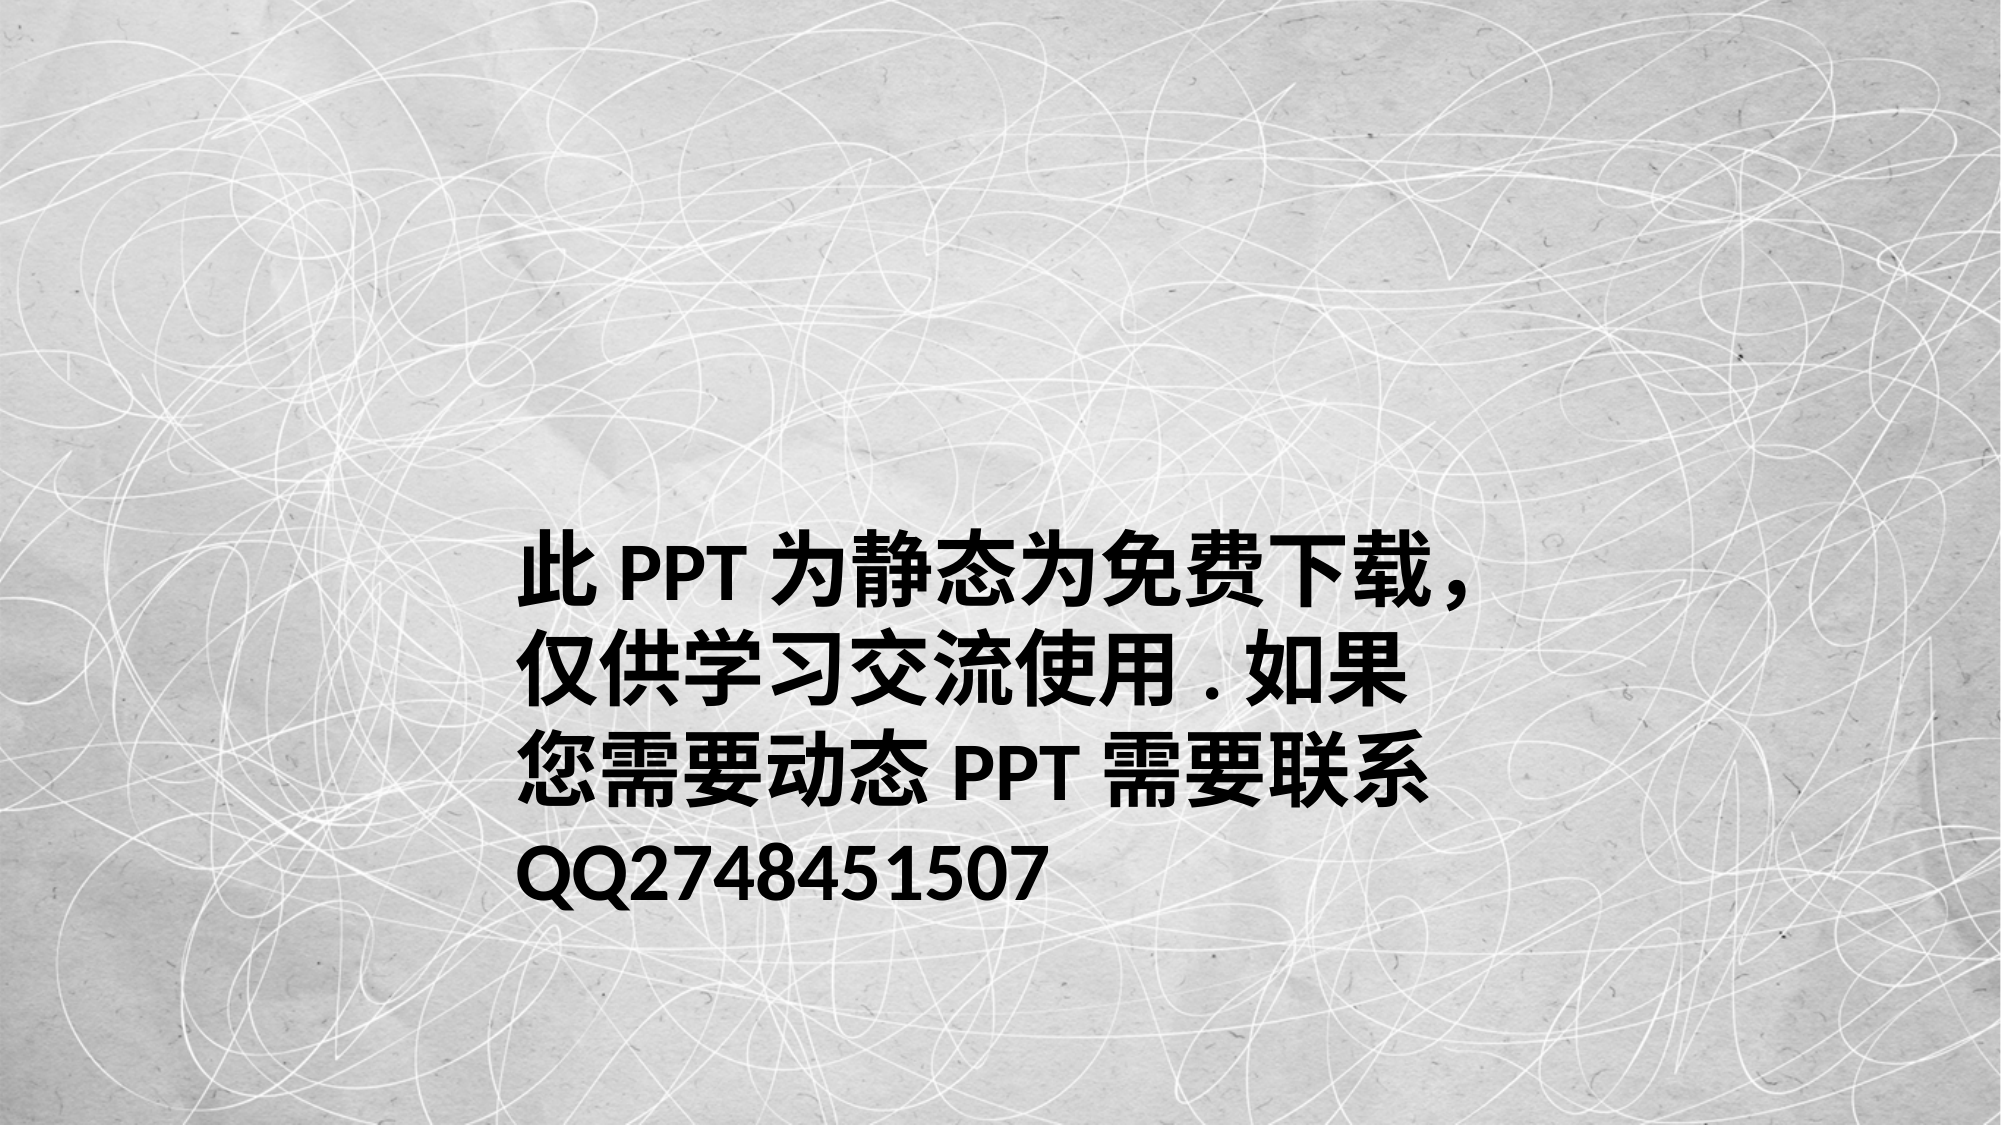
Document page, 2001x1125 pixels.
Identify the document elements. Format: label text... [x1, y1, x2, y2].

text_box 此PPT为静态为免费下载，仅供学习交流使用.如果您需要动态PPT需要联系QQ2748451507 [500, 509, 1501, 925]
picture [0, 0, 2001, 1125]
